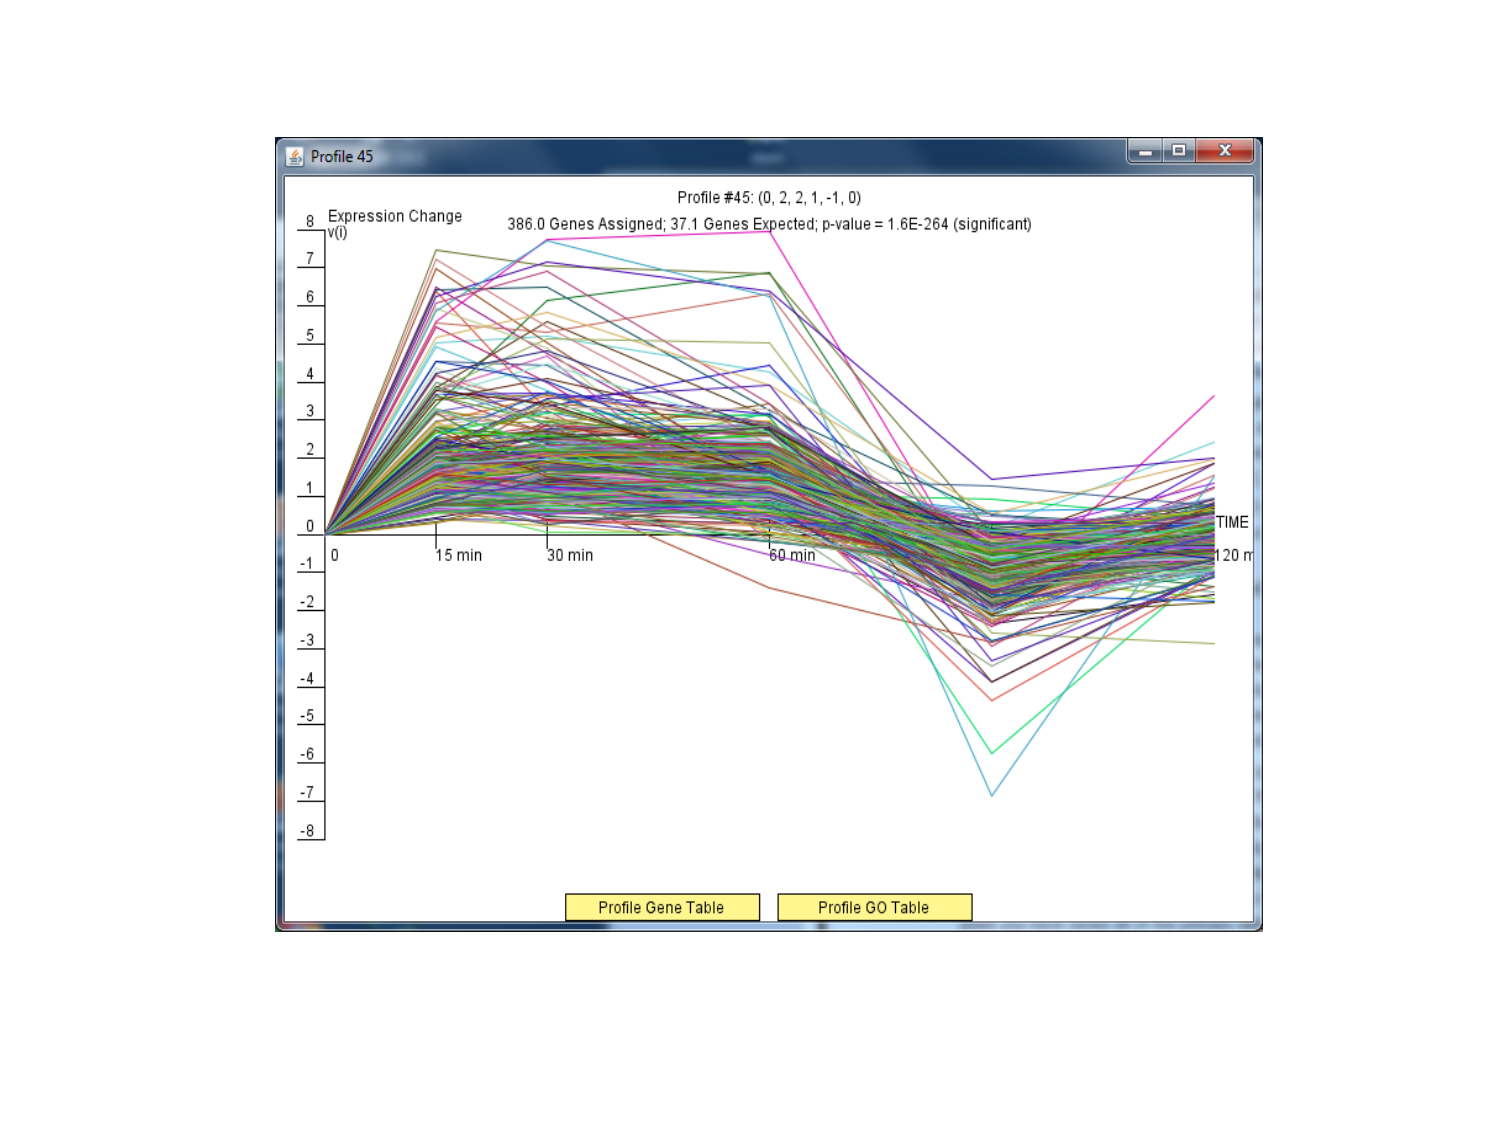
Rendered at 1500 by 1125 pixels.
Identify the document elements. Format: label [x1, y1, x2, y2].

picture [274, 137, 1263, 932]
